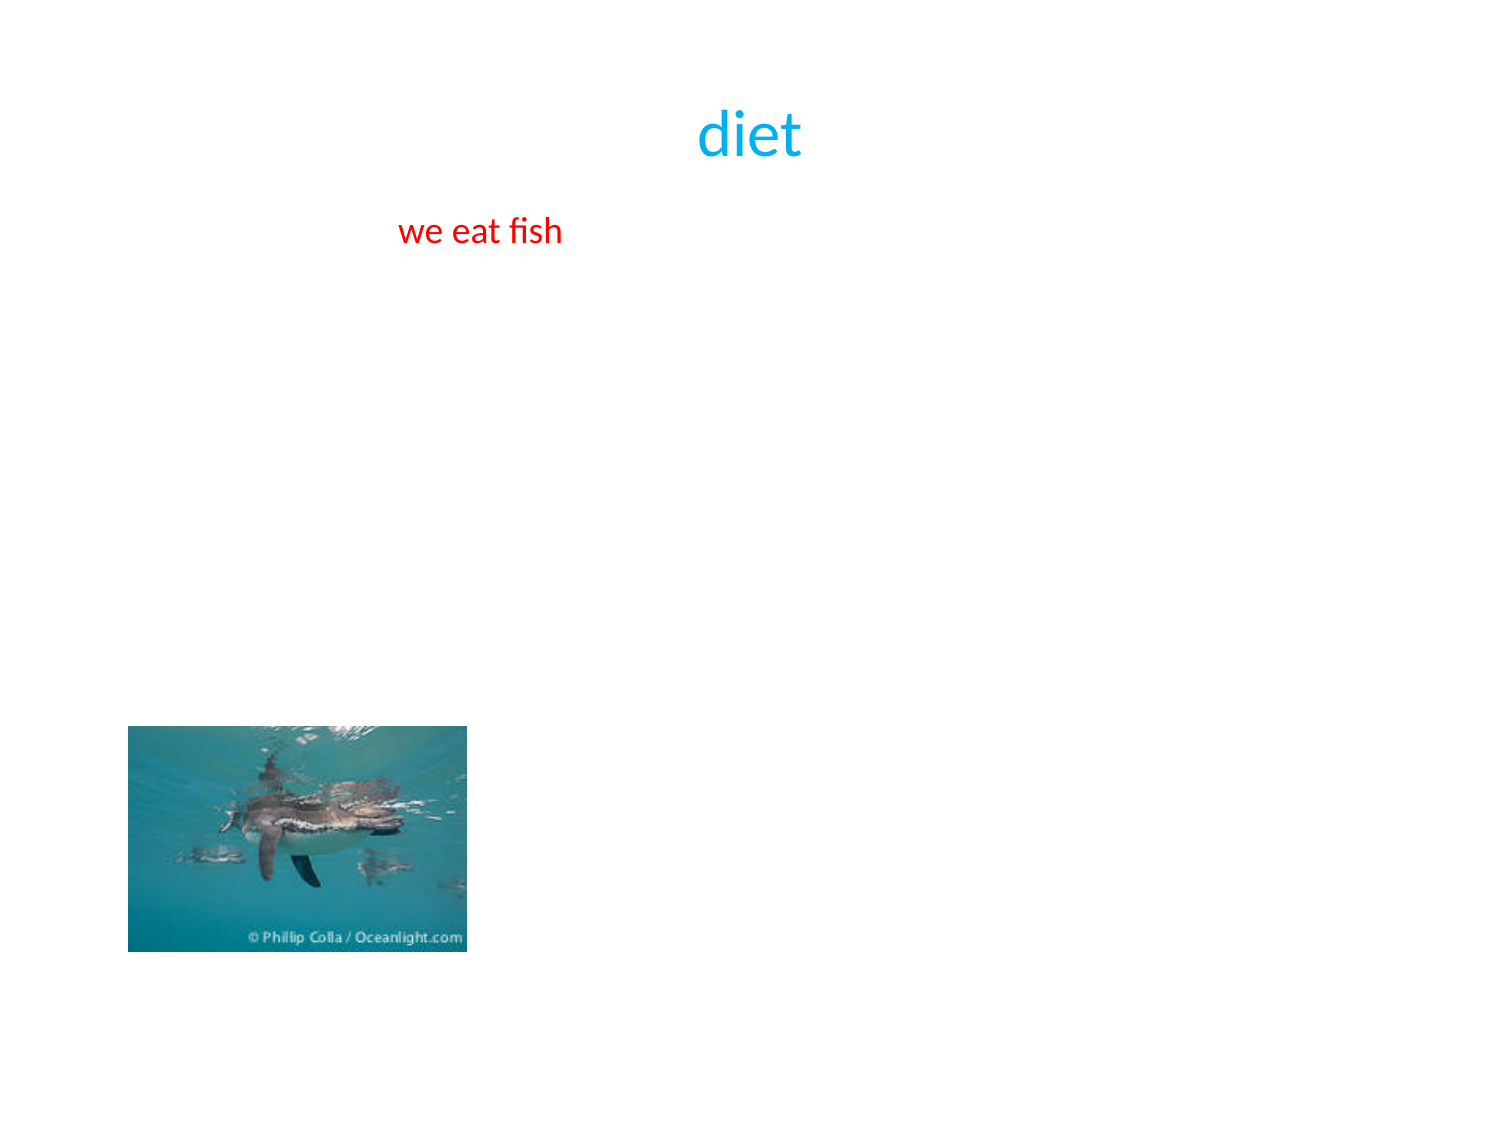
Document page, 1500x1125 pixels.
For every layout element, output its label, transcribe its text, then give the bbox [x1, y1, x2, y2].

picture [128, 726, 467, 952]
text_box we eat fish [374, 199, 1125, 259]
list diet [75, 82, 1425, 1005]
